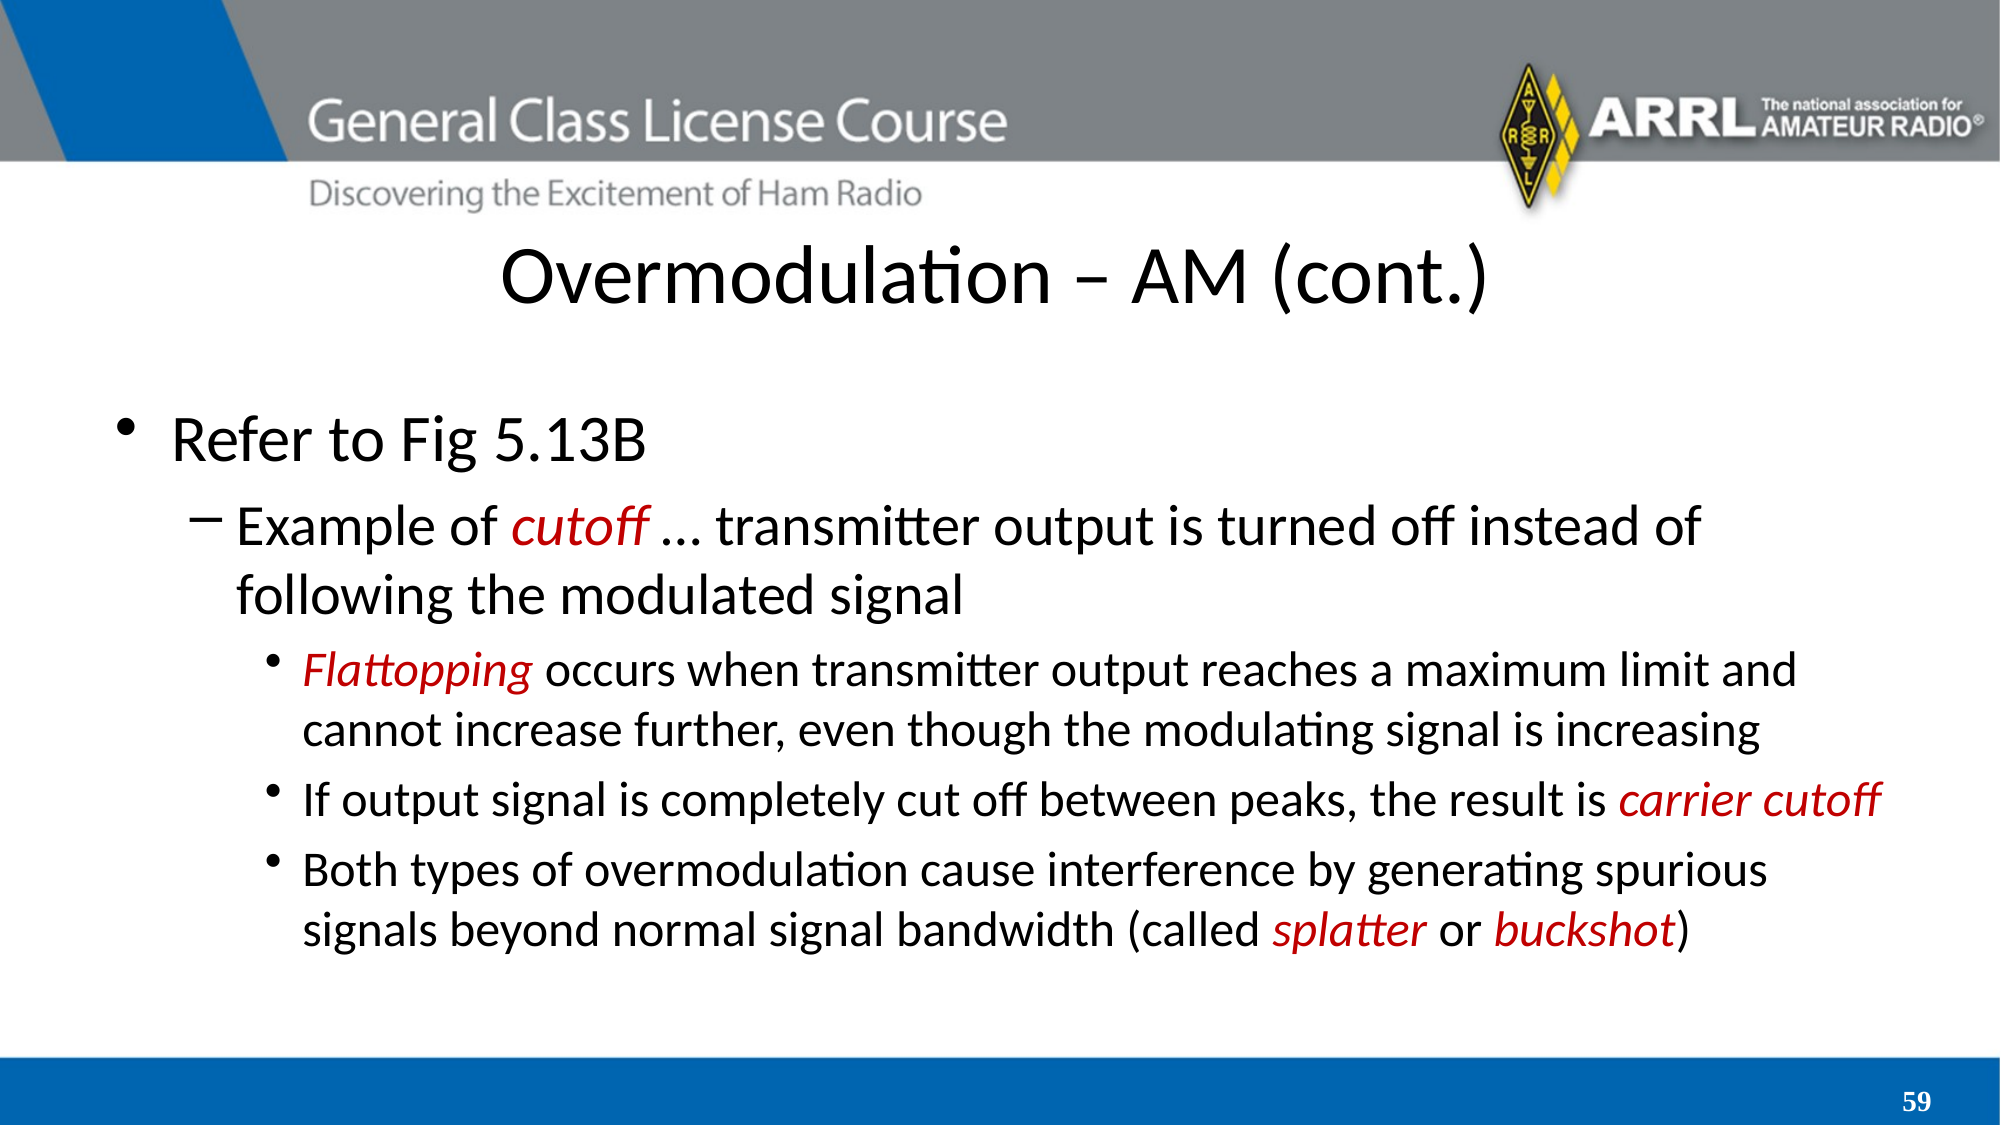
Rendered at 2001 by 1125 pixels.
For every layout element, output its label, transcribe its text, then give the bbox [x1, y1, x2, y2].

list Refer to Fig 5.13B Example of cutoff … transmitter output is turned off instead of following the modulated signal Flattopping occurs when transmitter output reaches a maximum limit and cannot increase further, even though the modulating signal is increasing If output signal is completely cut off between peaks, the result is carrier cutoff Both types of overmodulation cause interference by generating spurious signals beyond normal signal bandwidth (called splatter or buckshot) [99, 387, 1900, 1075]
title Overmodulation – AM (cont.) [96, 212, 1897, 356]
picture [0, 0, 2001, 1125]
